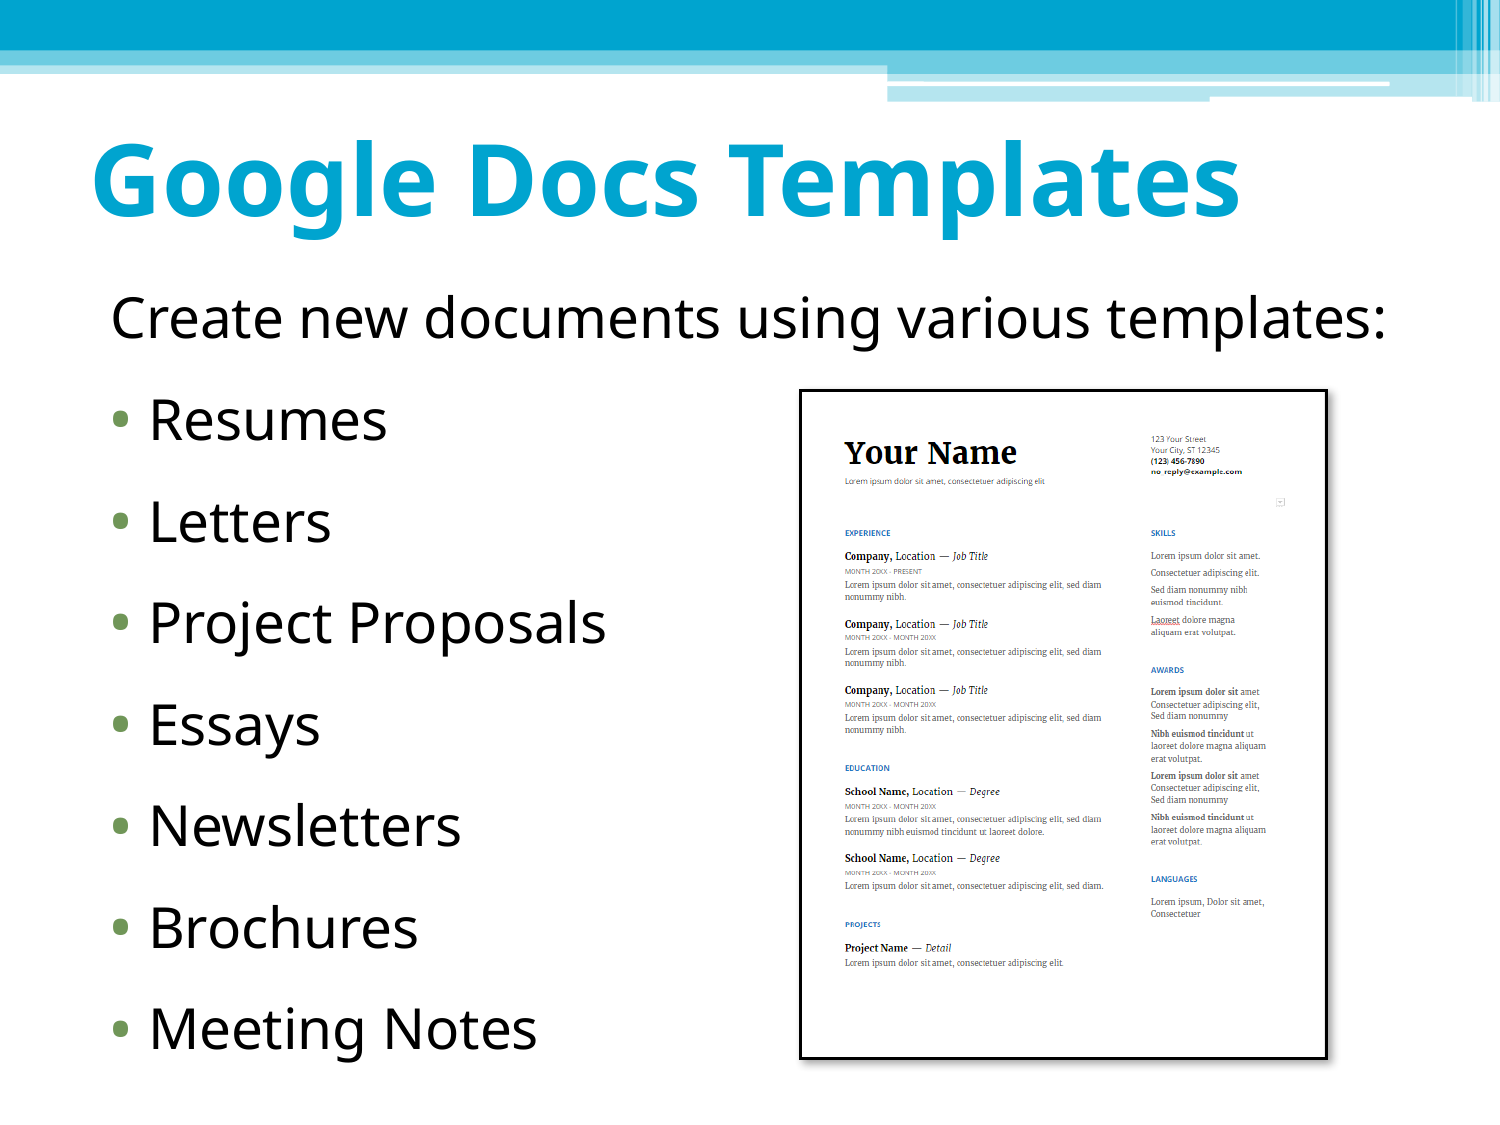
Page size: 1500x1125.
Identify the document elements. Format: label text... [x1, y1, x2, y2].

picture [801, 391, 1325, 1058]
list Create new documents using various templates: Resumes Letters Project Proposals Essays Newsletters Brochures Meeting Notes [75, 275, 1418, 1125]
title Google Docs Templates [75, 90, 1418, 263]
